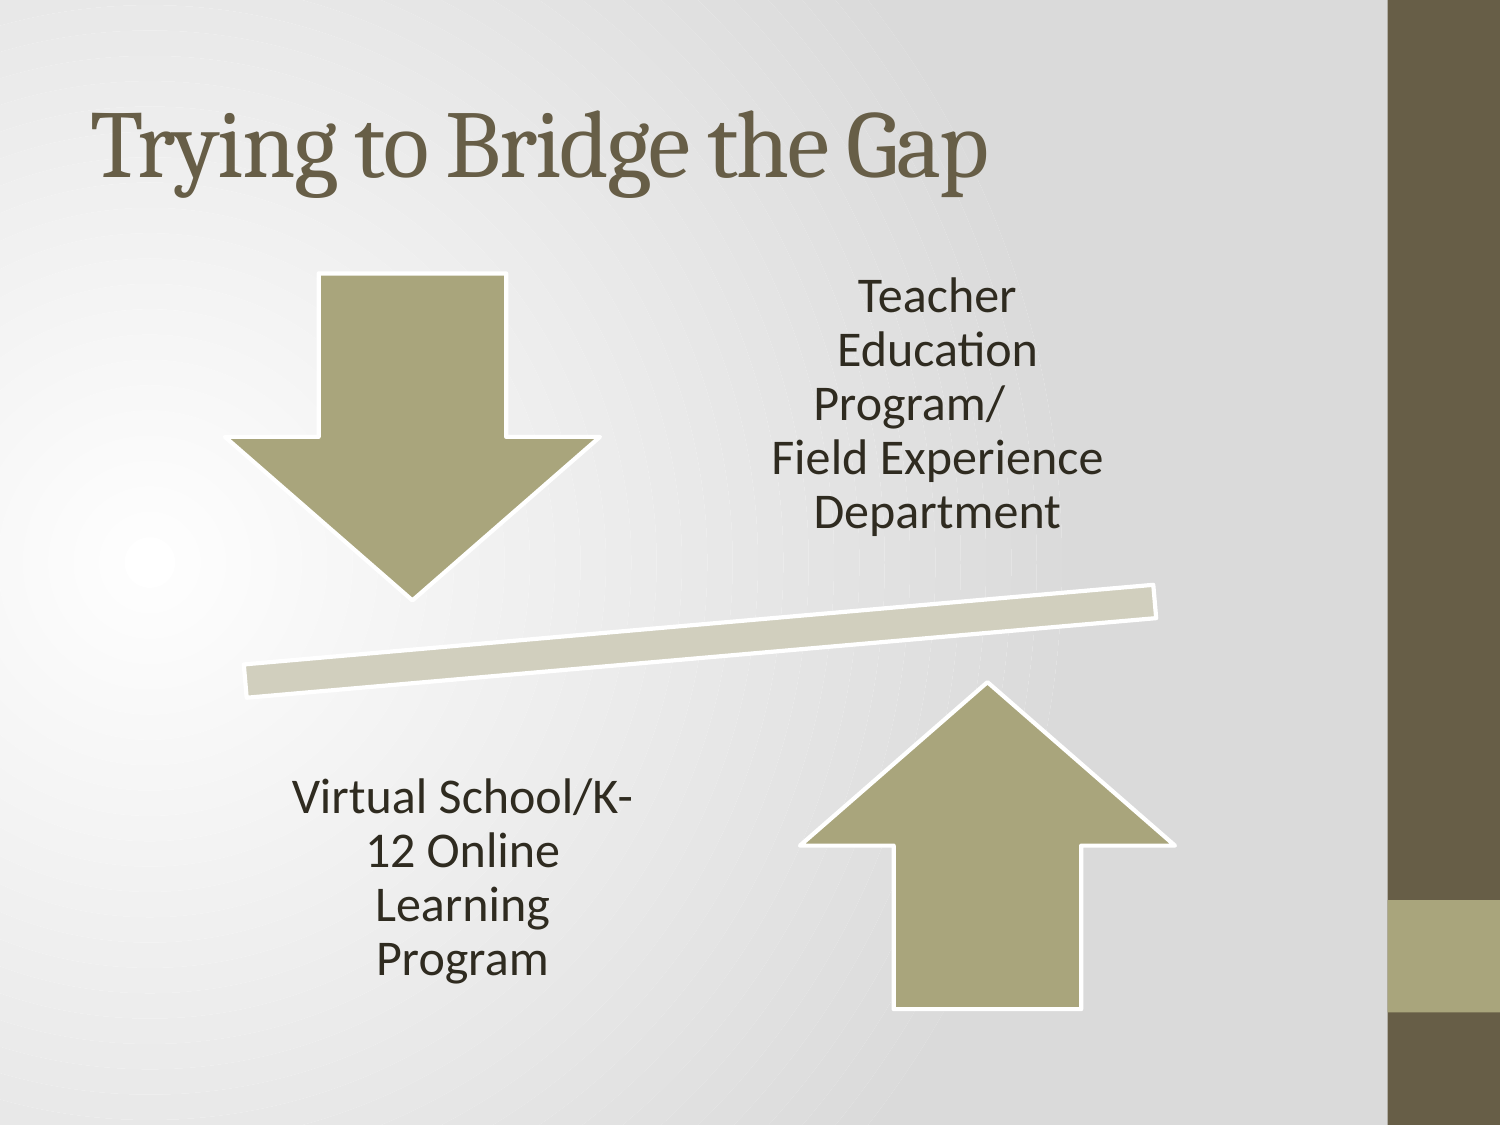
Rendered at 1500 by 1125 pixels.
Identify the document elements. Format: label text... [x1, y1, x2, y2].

title Trying to Bridge the Gap [75, 45, 1325, 228]
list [74, 231, 1326, 1051]
